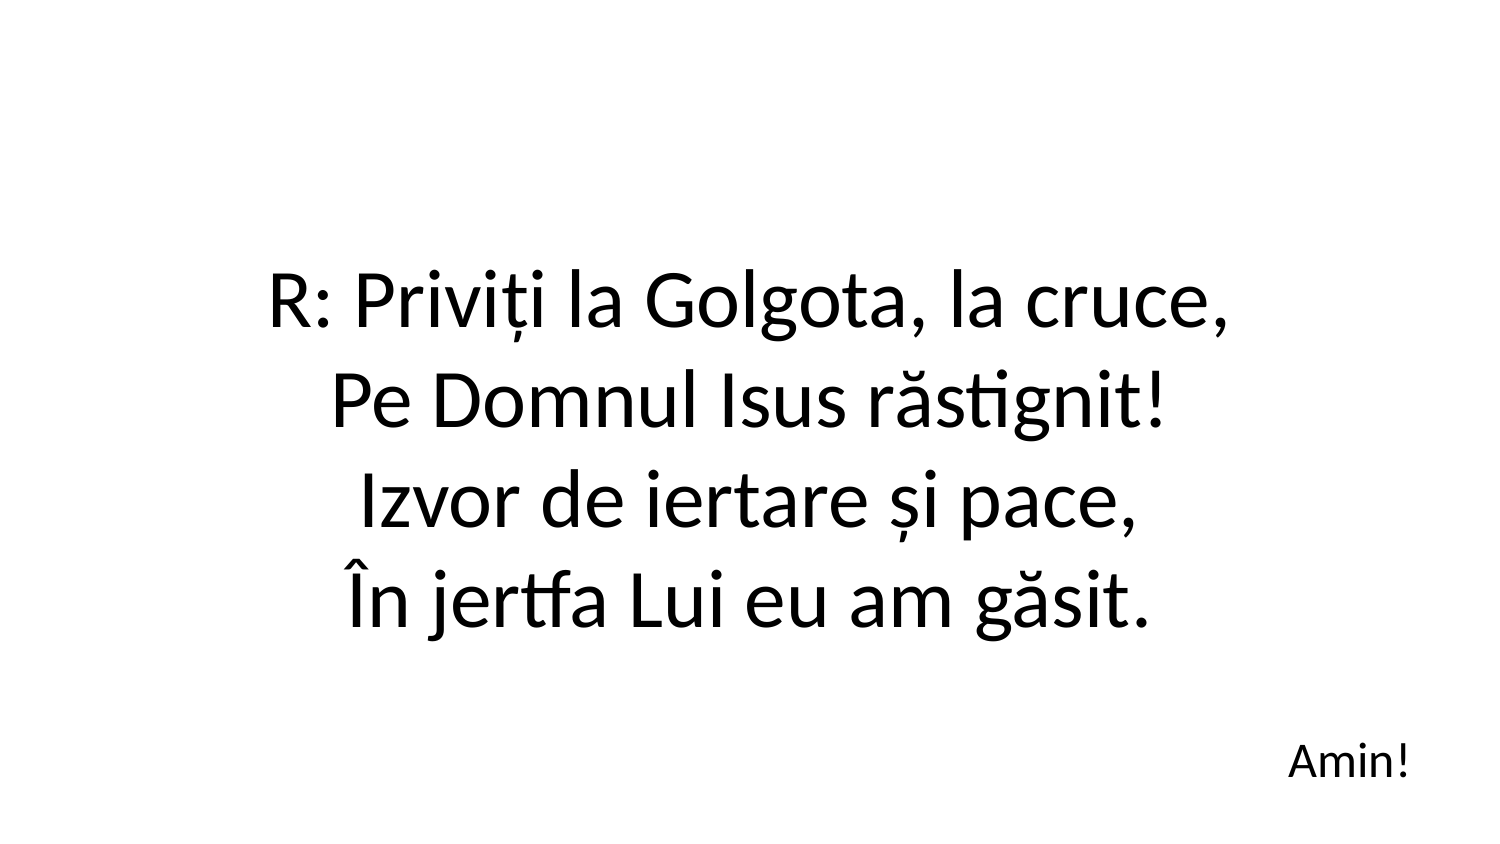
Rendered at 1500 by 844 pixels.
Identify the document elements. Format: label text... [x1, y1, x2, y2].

text_box Amin! [1273, 674, 1427, 795]
text_box R: Priviți la Golgota, la cruce, Pe Domnul Isus răstignit! Izvor de iertare și pace, În jertfa Lui eu am găsit. [252, 192, 1248, 652]
